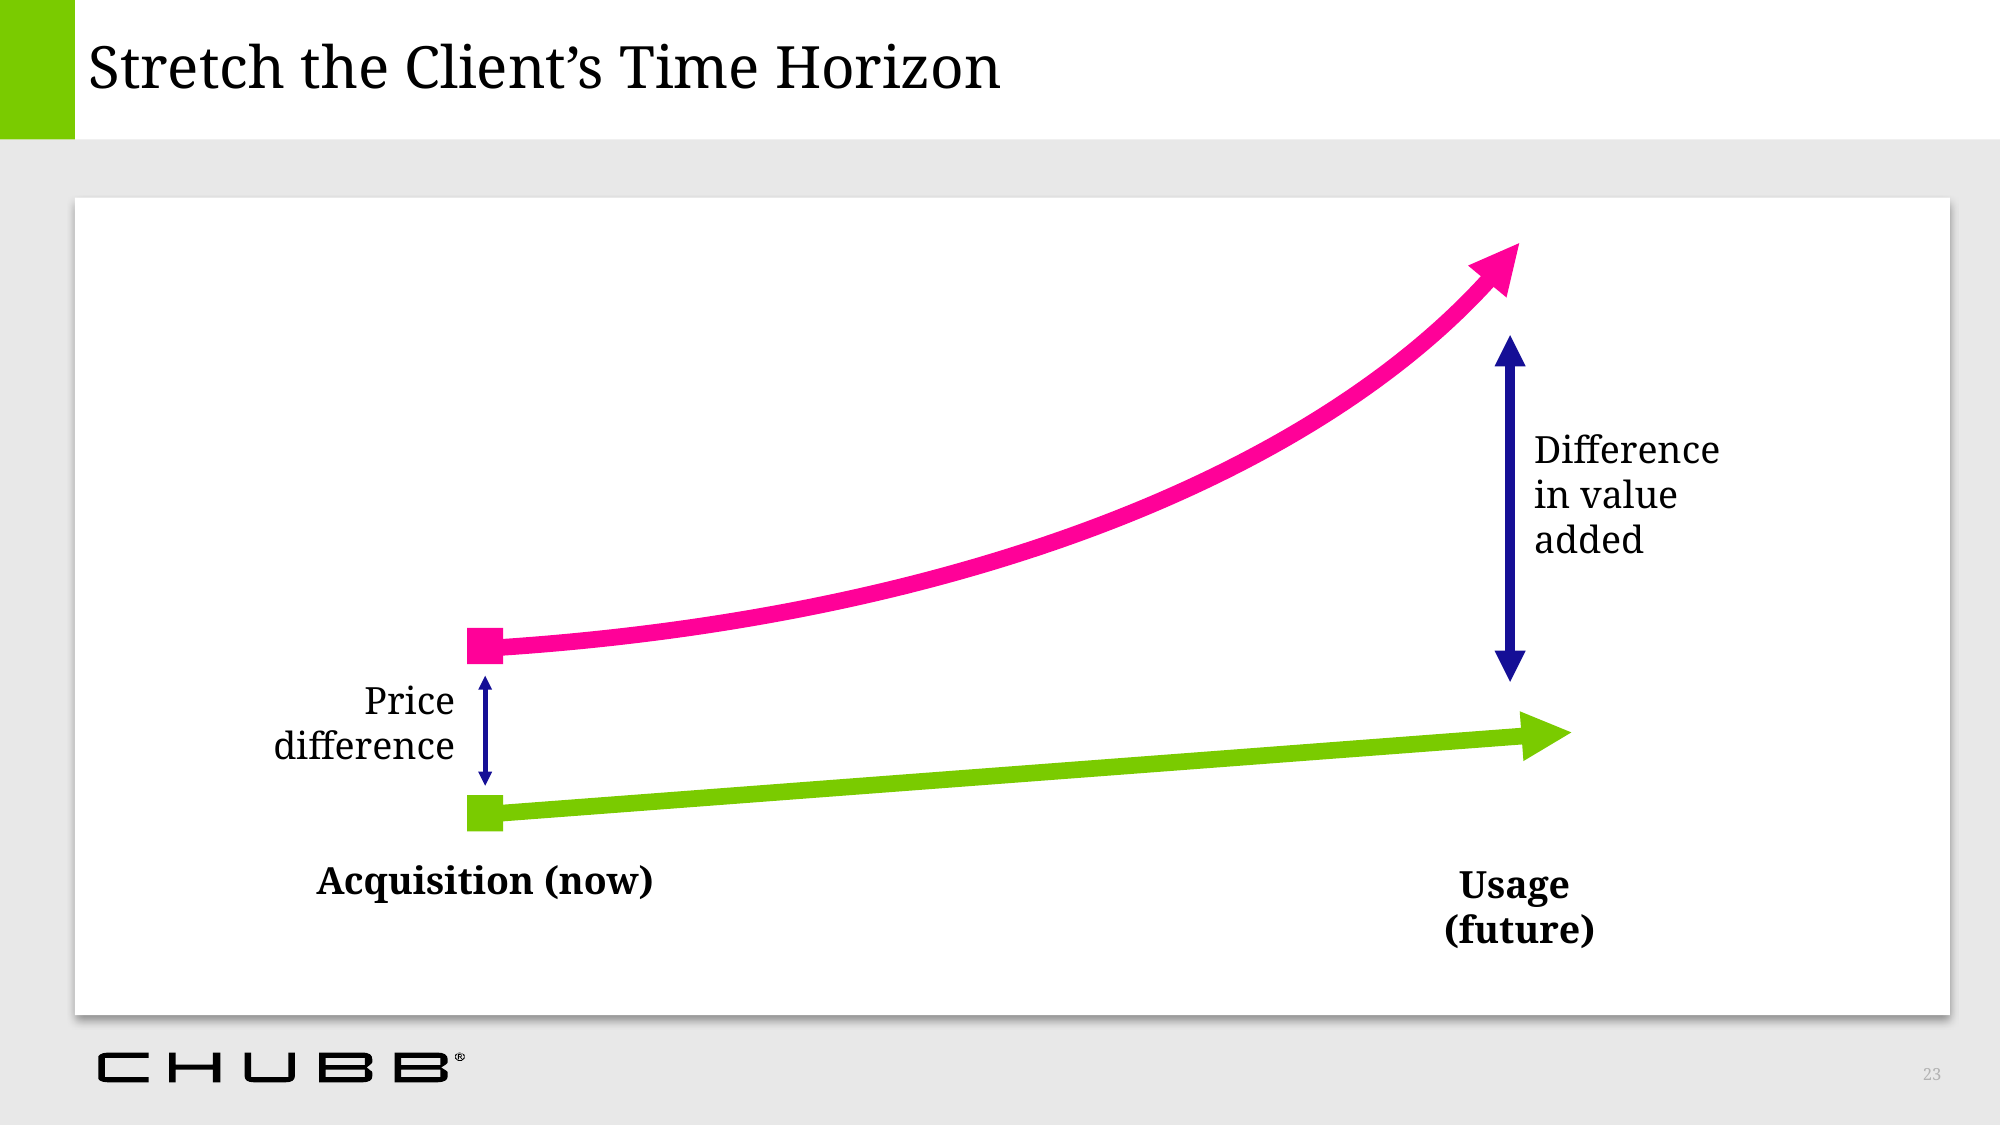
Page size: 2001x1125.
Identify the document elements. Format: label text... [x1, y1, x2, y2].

text_box [74, 197, 1950, 1016]
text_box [244, 58, 1756, 972]
title Stretch the Client’s Time Horizon [73, 14, 1863, 126]
slide_number 23 [1849, 1033, 1957, 1094]
